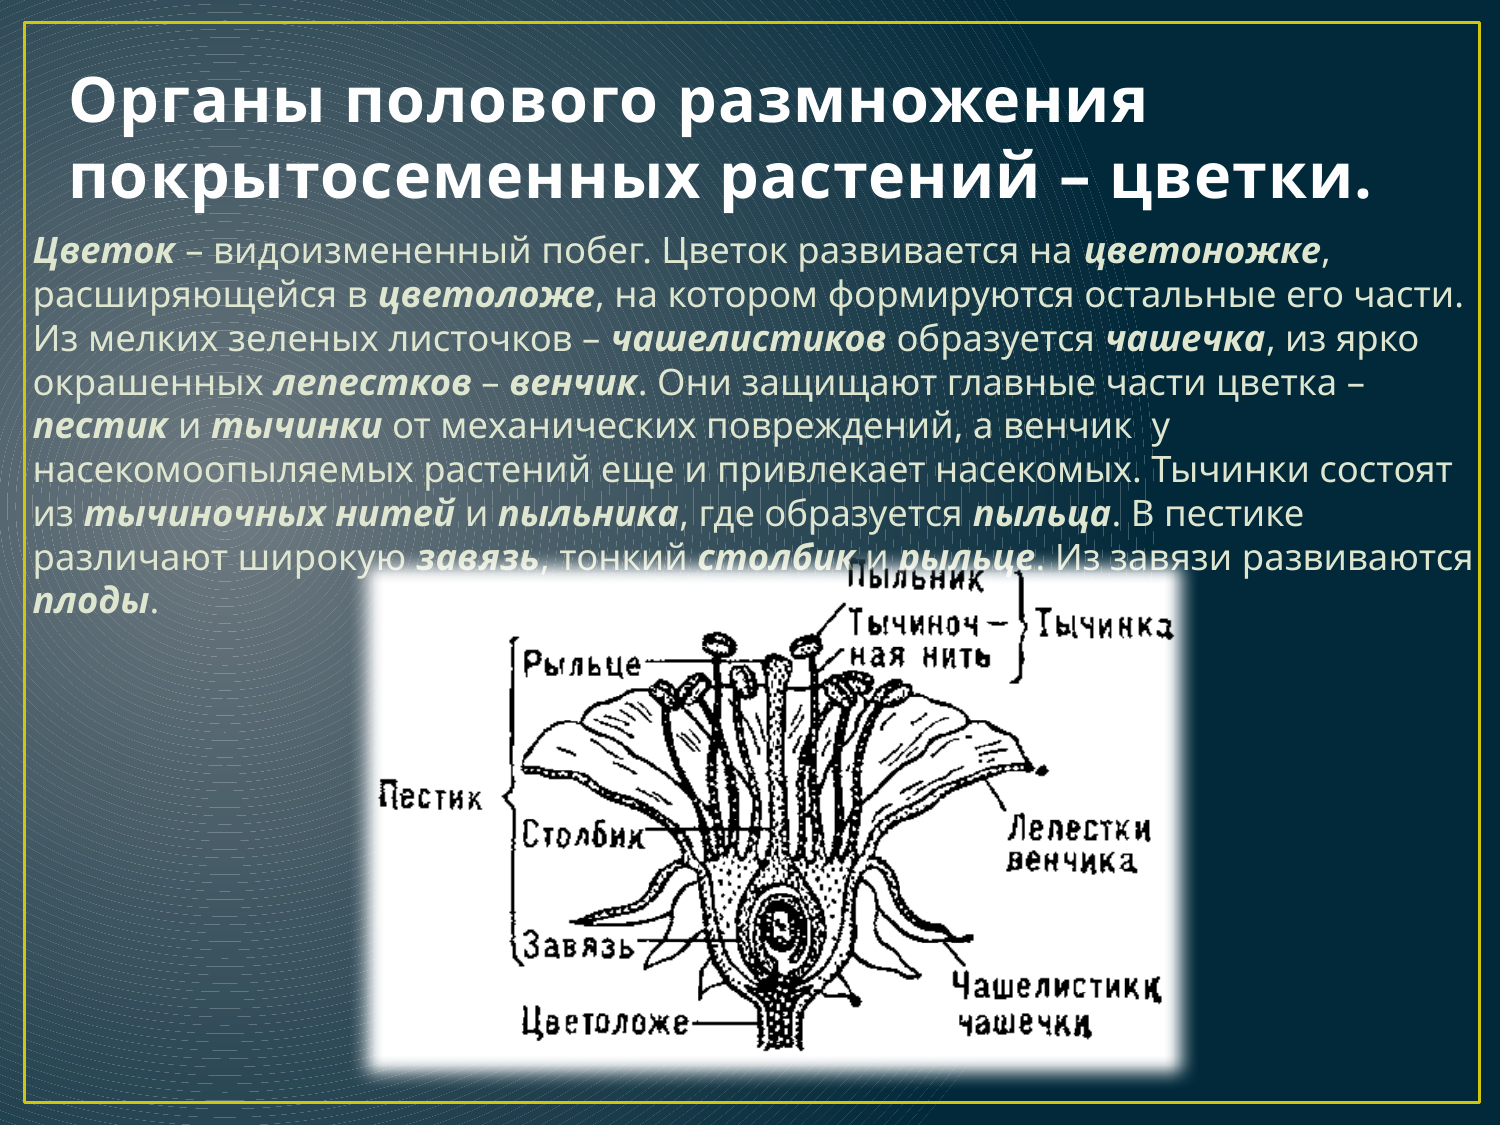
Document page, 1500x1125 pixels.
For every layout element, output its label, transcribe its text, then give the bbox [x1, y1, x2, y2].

list Цветок – видоизмененный побег. Цветок развивается на цветоножке, расширяющейся в цветоложе, на котором формируются остальные его части. Из мелких зеленых листочков – чашелистиков образуется чашечка, из ярко окрашенных лепестков – венчик. Они защищают главные части цветка – пестик и тычинки от механических повреждений, а венчик у насекомоопыляемых растений еще и привлекает насекомых. Тычинки состоят из тычиночных нитей и пыльника, где образуется пыльца. В пестике различают широкую завязь, тонкий столбик и рыльце. Из завязи развиваются плоды. [17, 219, 1500, 1097]
picture [348, 548, 1200, 1092]
picture [896, 1097, 907, 1101]
title Органы полового размножения покрытосеменных растений – цветки. [53, 30, 1404, 219]
